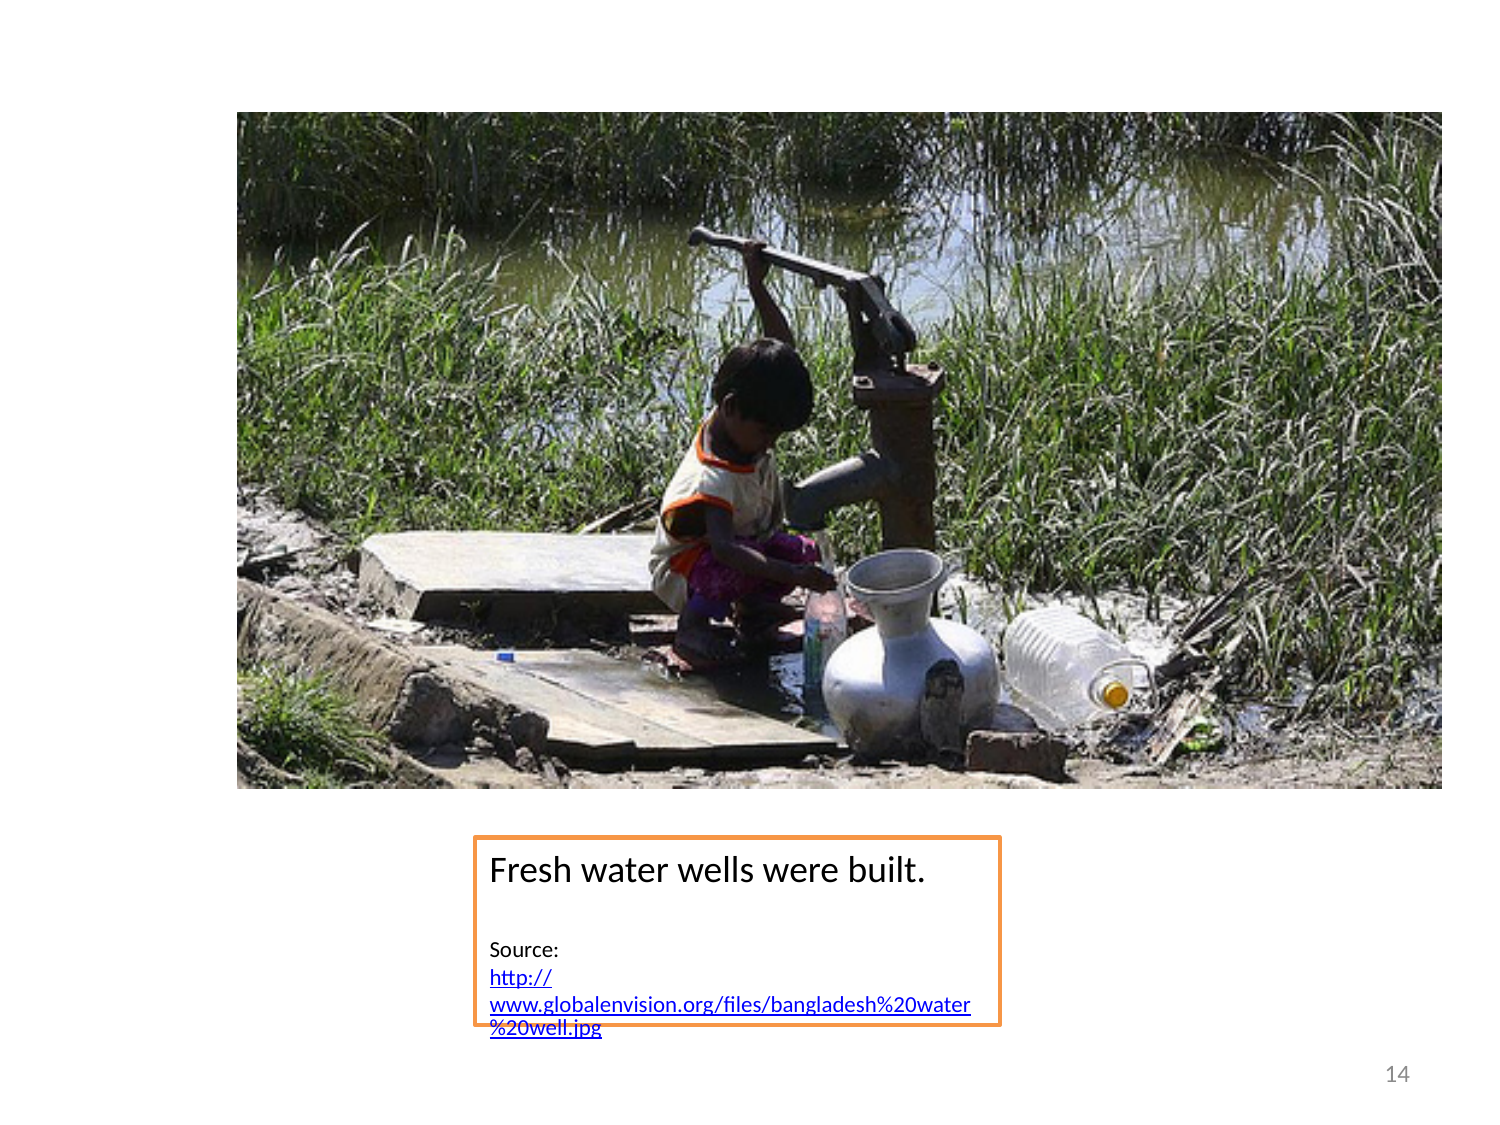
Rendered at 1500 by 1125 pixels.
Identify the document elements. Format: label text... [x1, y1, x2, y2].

picture [237, 112, 1442, 790]
text_box Fresh water wells were built. Source: http://www.globalenvision.org/files/bangladesh%20water%20well.jpg [473, 835, 1002, 1027]
slide_number 14 [1074, 1042, 1425, 1103]
